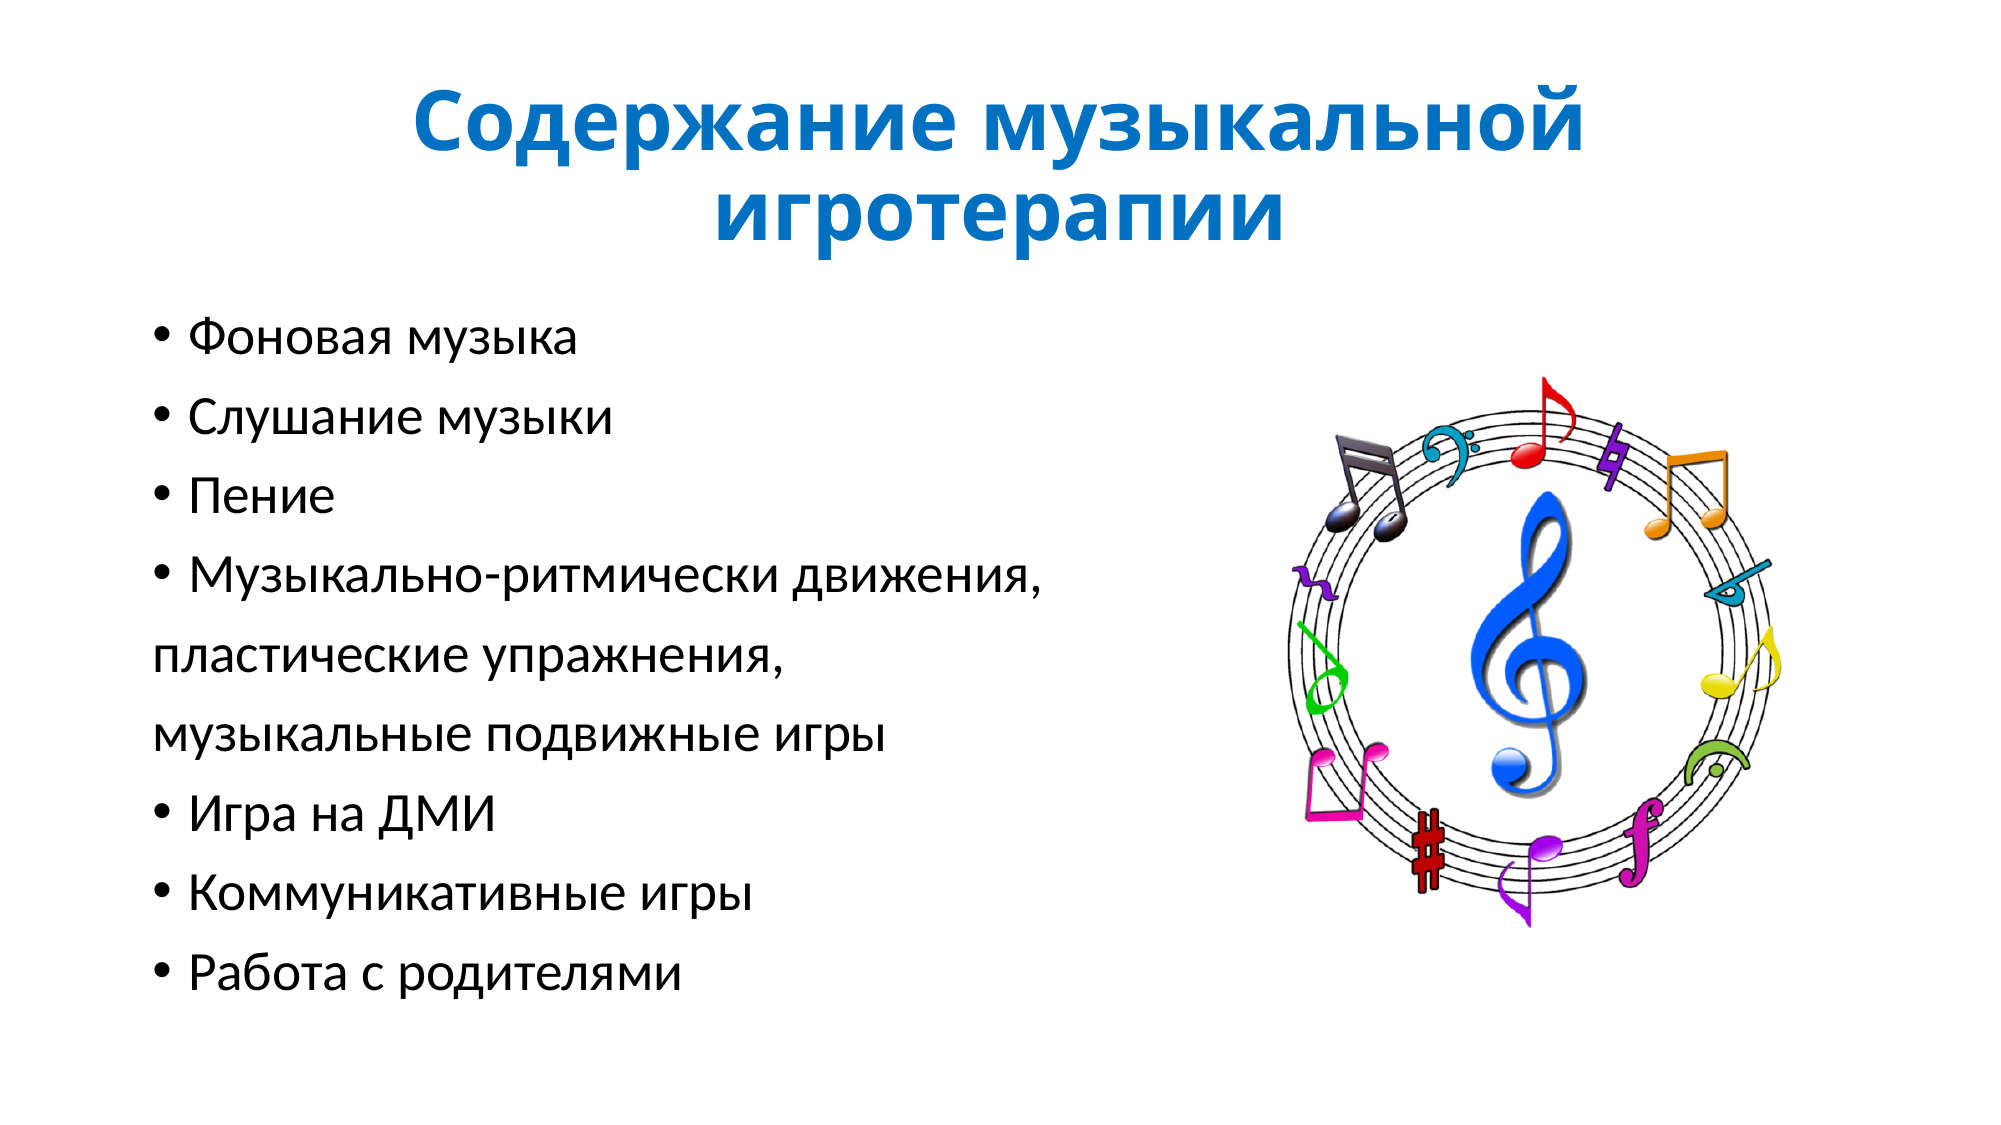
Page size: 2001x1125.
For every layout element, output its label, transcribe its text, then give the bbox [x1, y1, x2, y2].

picture [1262, 364, 1800, 949]
list Фоновая музыка Слушание музыки Пение Музыкально-ритмически движения, пластические упражнения, музыкальные подвижные игры Игра на ДМИ Коммуникативные игры Работа с родителями [137, 299, 1863, 1014]
title Содержание музыкальной игротерапии [137, 59, 1863, 278]
